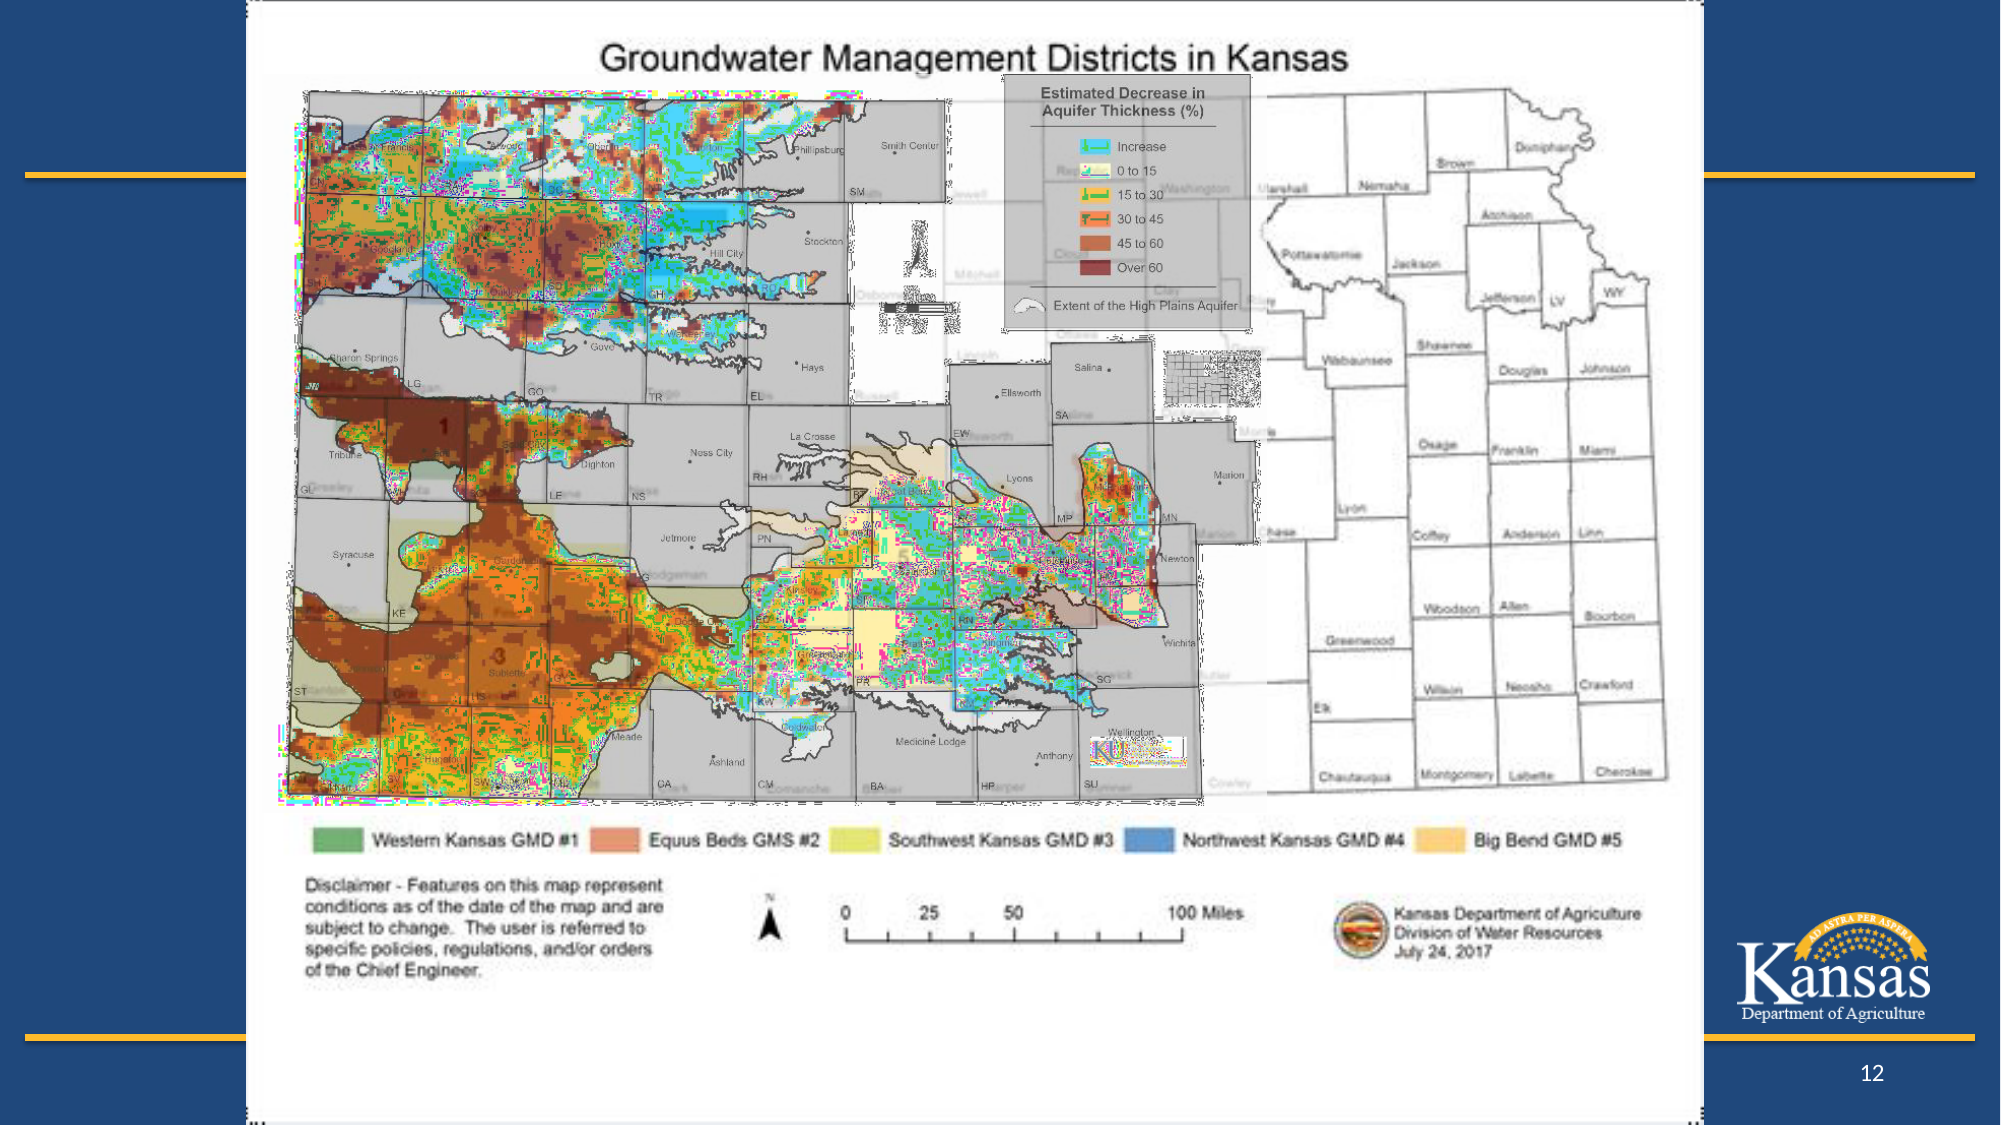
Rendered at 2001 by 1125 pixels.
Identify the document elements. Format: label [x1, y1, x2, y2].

text_box [17, 0, 1985, 1125]
